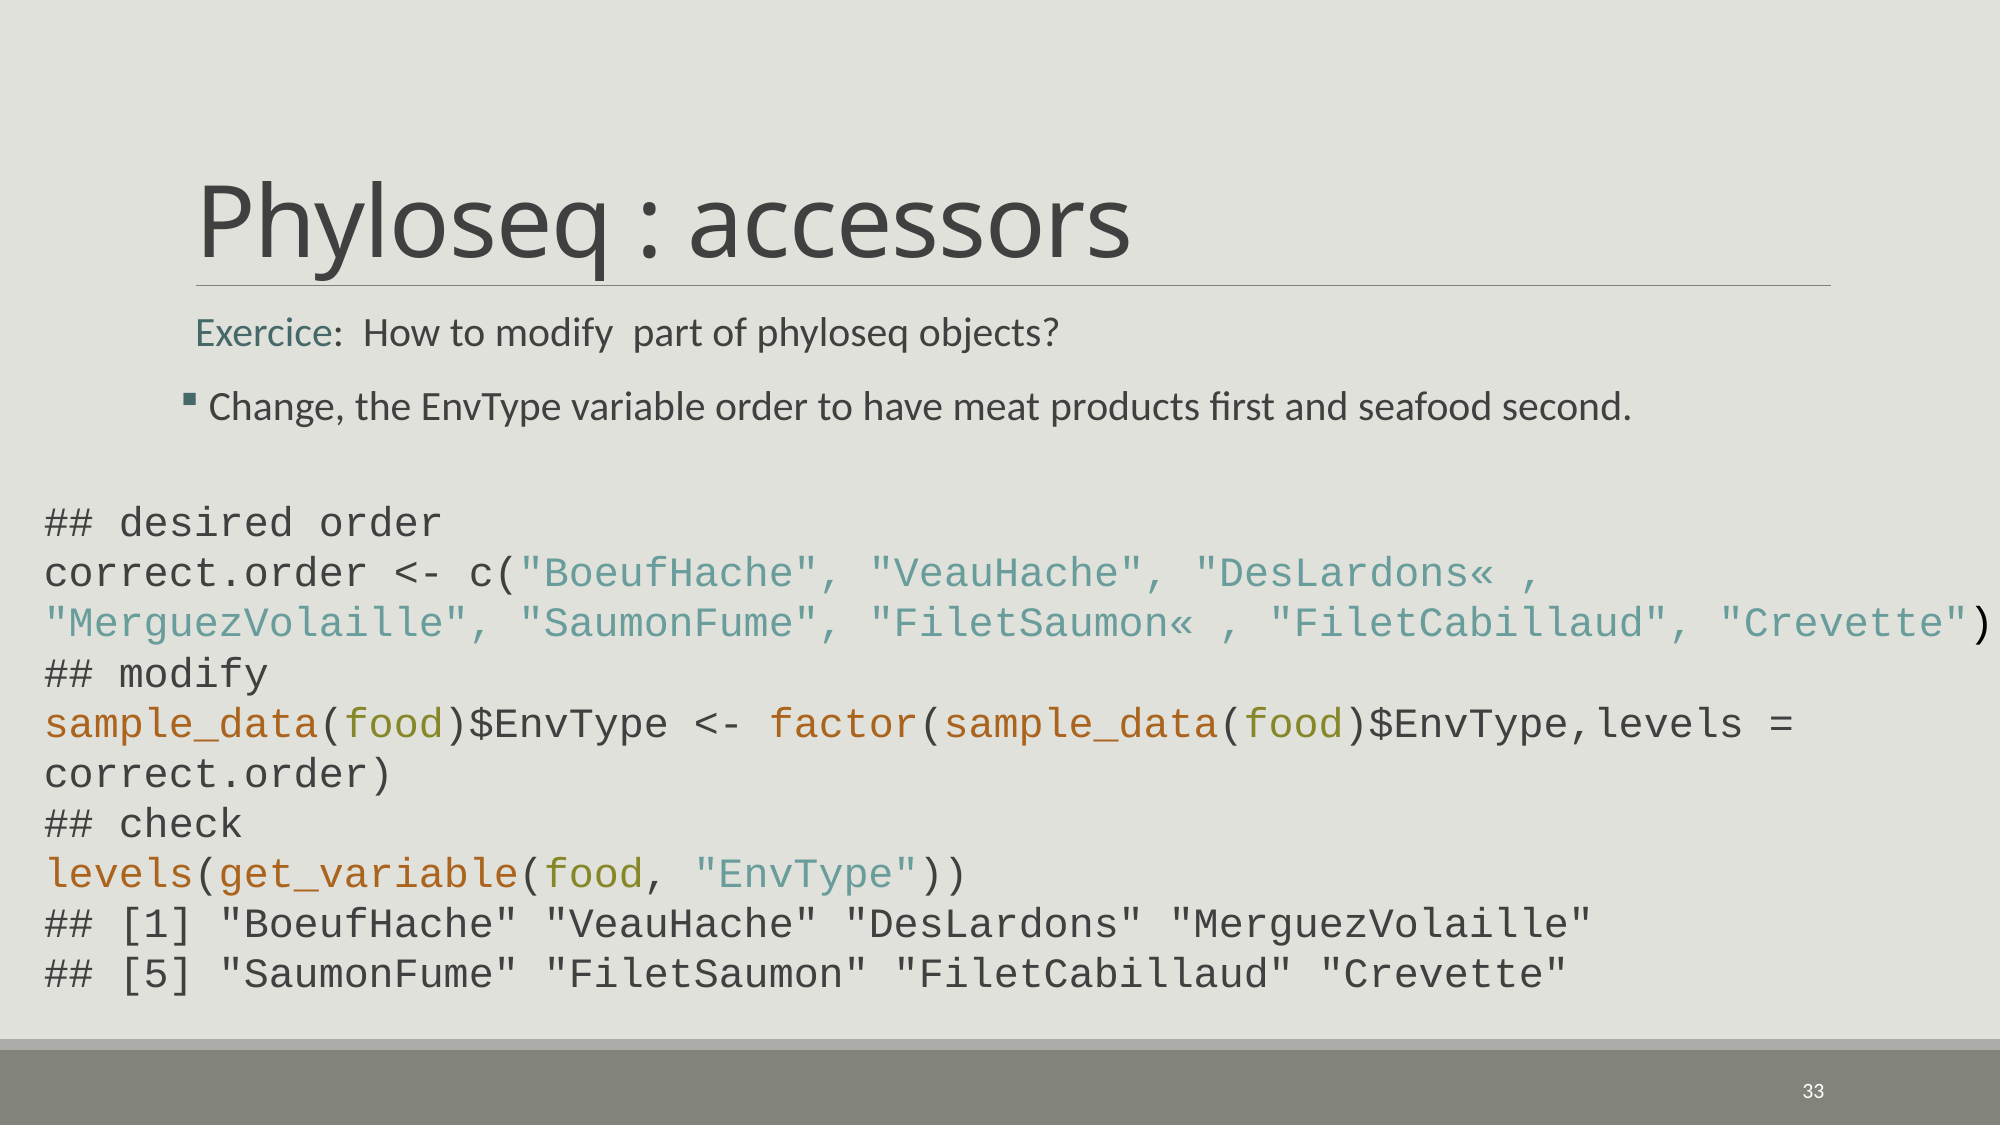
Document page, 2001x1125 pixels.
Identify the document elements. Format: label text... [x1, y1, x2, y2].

text_box ## desired order correct.order <- c("BoeufHache", "VeauHache", "DesLardons« , "MerguezVolaille", "SaumonFume", "FiletSaumon« , "FiletCabillaud", "Crevette") ## modify sample_data(food)$EnvType <- factor(sample_data(food)$EnvType,levels = correct.order) ## check levels(get_variable(food, "EnvType")) ## [1] "BoeufHache" "VeauHache" "DesLardons" "MerguezVolaille" ## [5] "SaumonFume" "FiletSaumon" "FiletCabillaud" "Crevette" [43, 487, 2000, 1052]
title Phyloseq : accessors [180, 47, 1830, 285]
slide_number 33 [1624, 1059, 1840, 1120]
list Exercice: How to modify part of phyloseq objects? Change, the EnvType variable order to have meat products first and seafood second. [180, 302, 1830, 487]
